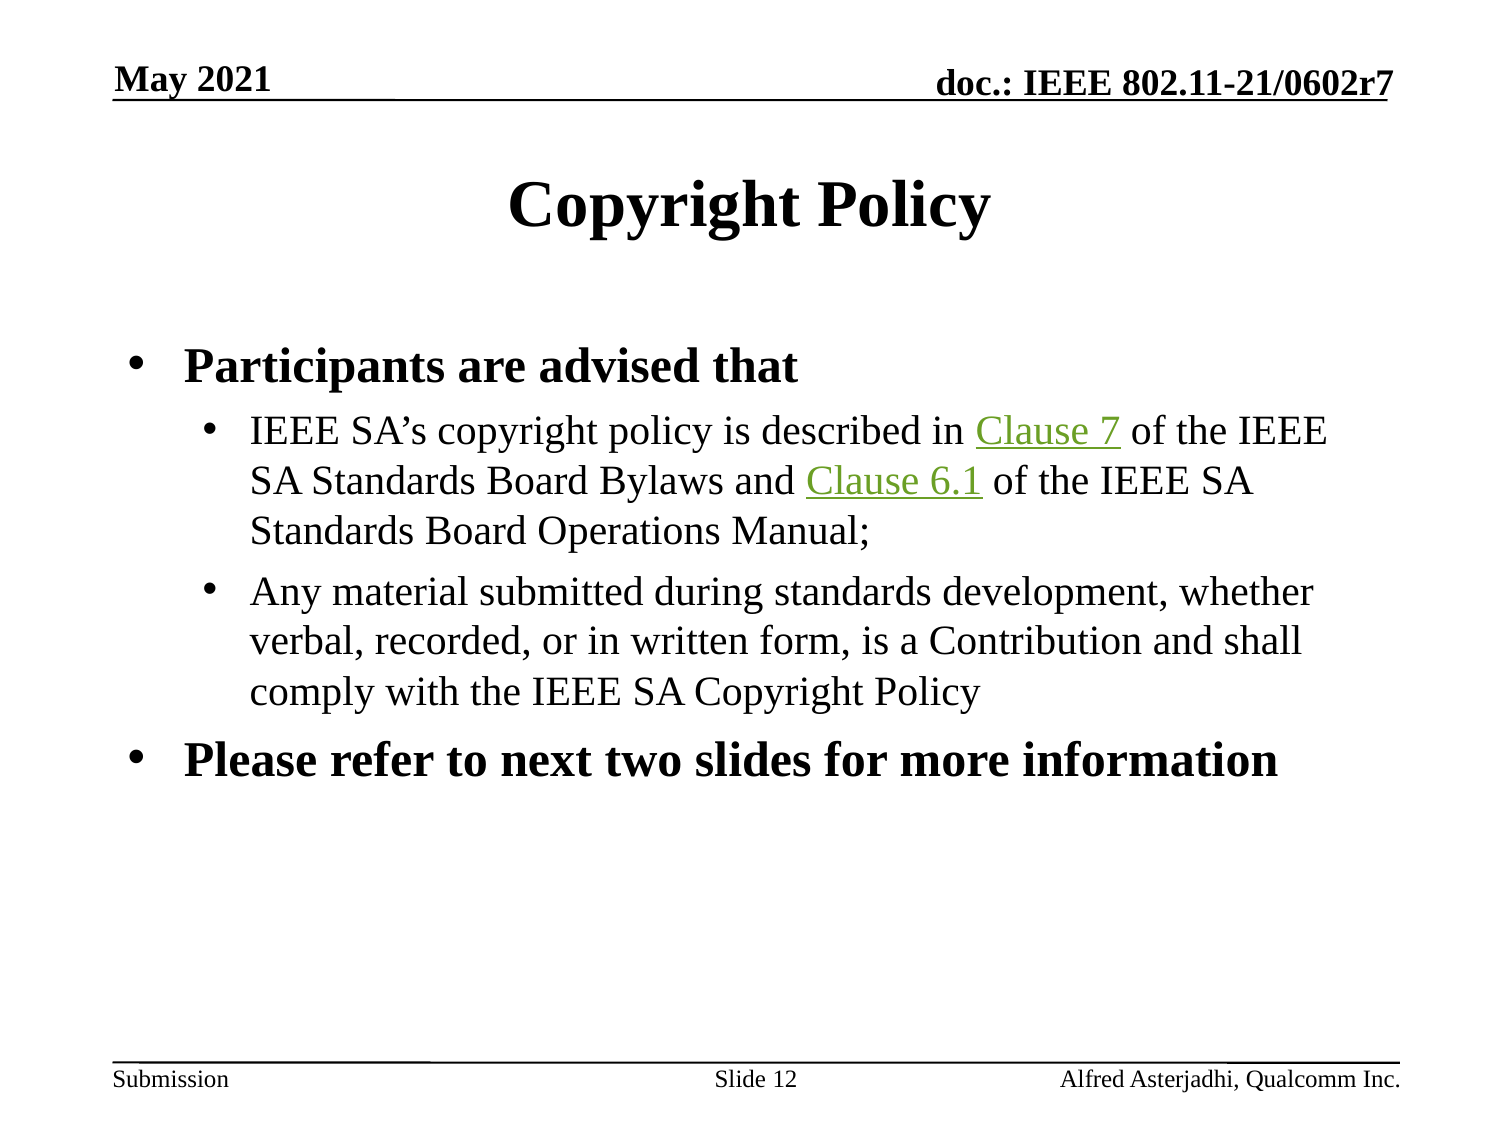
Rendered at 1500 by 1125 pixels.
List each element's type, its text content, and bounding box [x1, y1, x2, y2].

title Copyright Policy [112, 112, 1388, 288]
slide_number Slide 12 [712, 1061, 800, 1123]
footer Alfred Asterjadhi, Qualcomm Inc. [878, 1061, 1402, 1093]
list Participants are advised that IEEE SA’s copyright policy is described in Clause 7 of the IEEE SA Standards Board Bylaws and Clause 6.1 of the IEEE SA Standards Board Operations Manual; Any material submitted during standards development, whether verbal, recorded, or in written form, is a Contribution and shall comply with the IEEE SA Copyright Policy Please refer to next two slides for more information [112, 324, 1388, 1000]
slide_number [114, 54, 423, 100]
